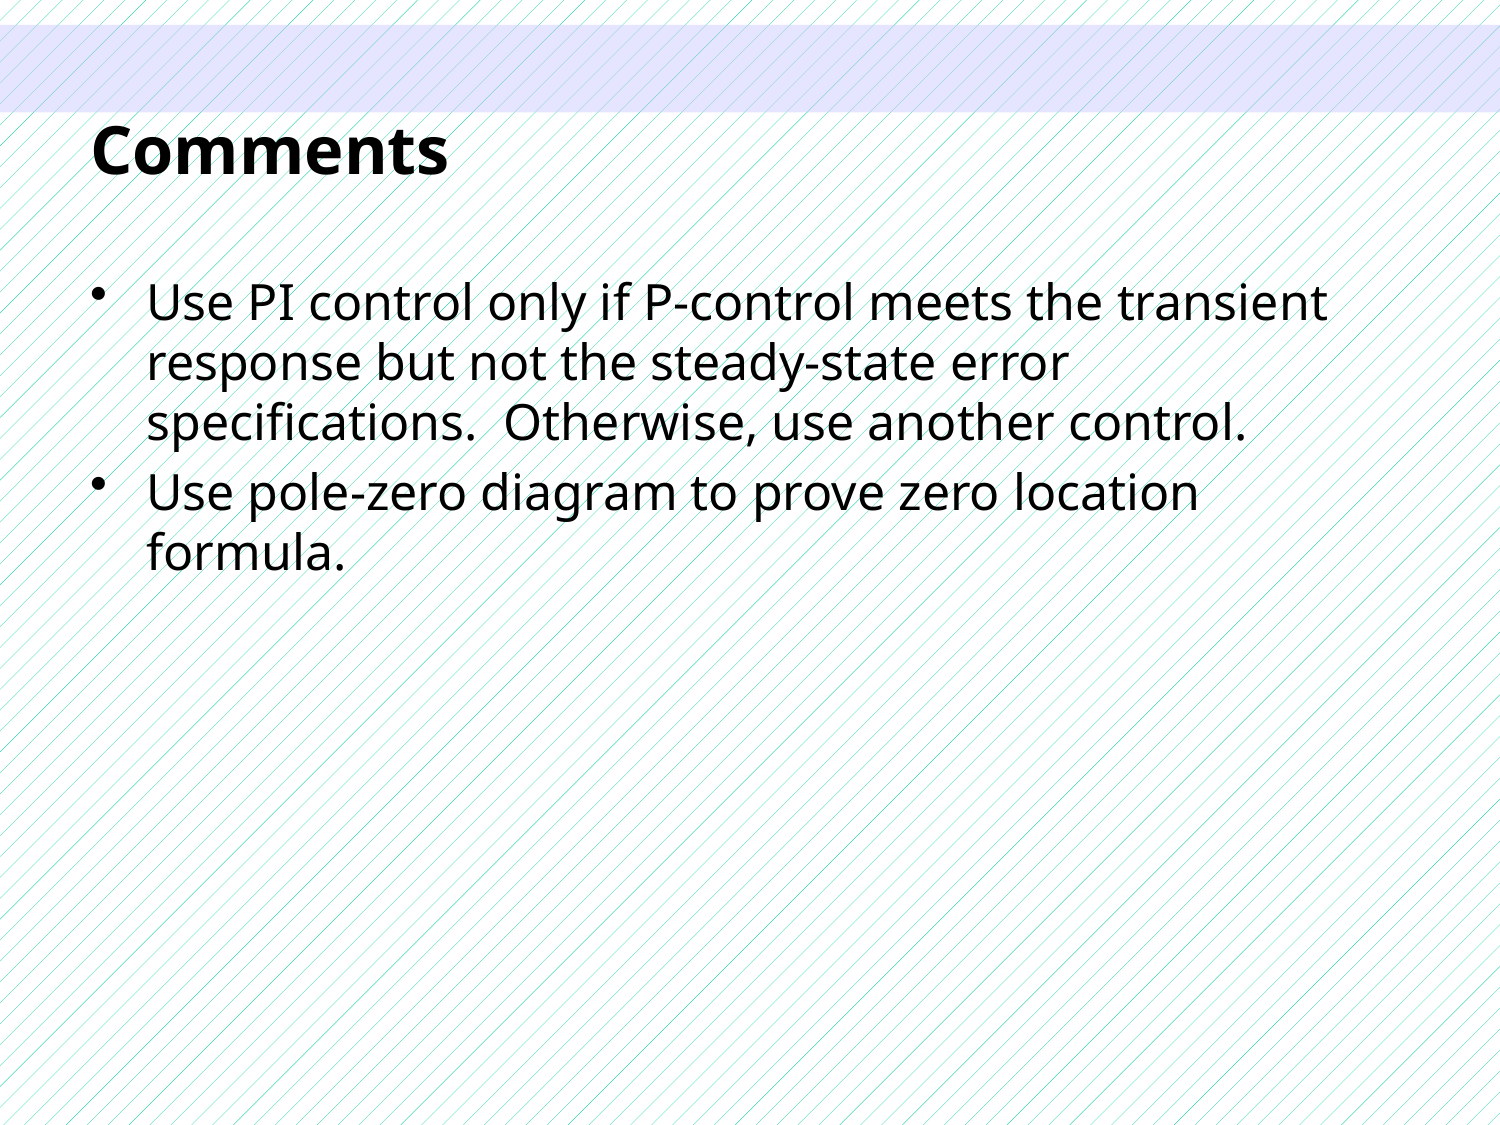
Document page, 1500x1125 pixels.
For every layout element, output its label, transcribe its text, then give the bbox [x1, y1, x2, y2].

list Use PI control only if P-control meets the transient response but not the steady-state error specifications. Otherwise, use another control. Use pole-zero diagram to prove zero location formula. [74, 262, 1426, 801]
title Comments [74, 62, 1426, 233]
